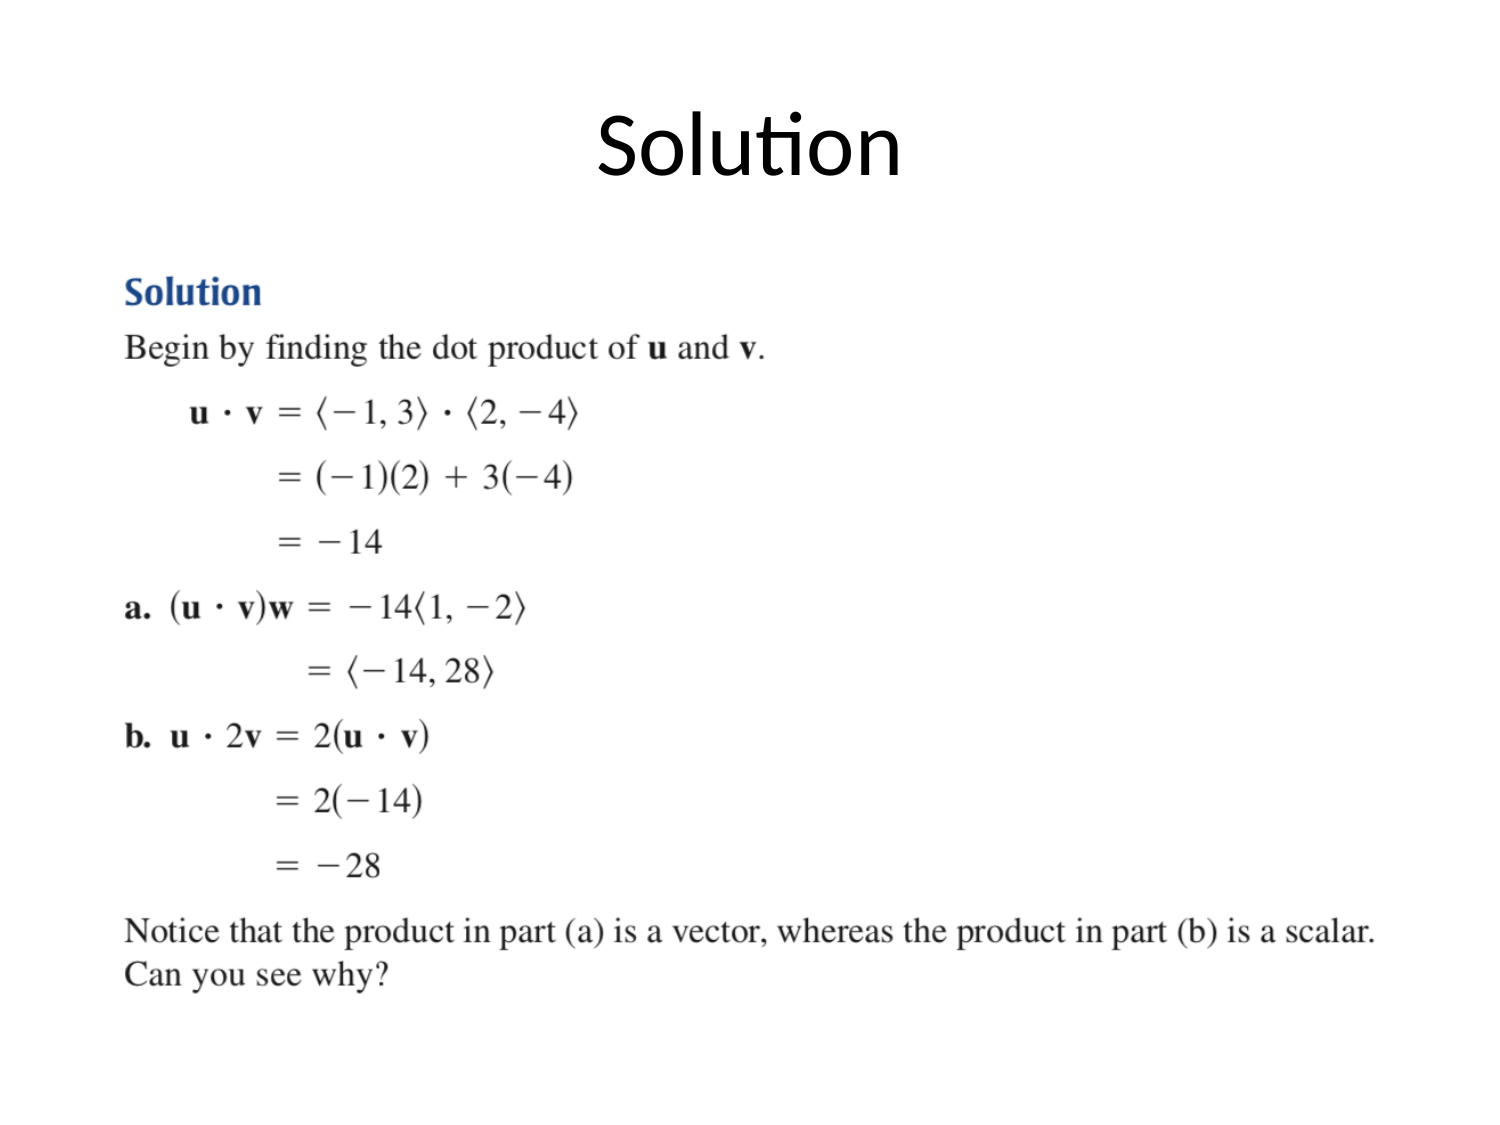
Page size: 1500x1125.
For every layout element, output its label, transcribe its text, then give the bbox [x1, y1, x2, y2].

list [74, 262, 1426, 1006]
title Solution [75, 45, 1425, 233]
